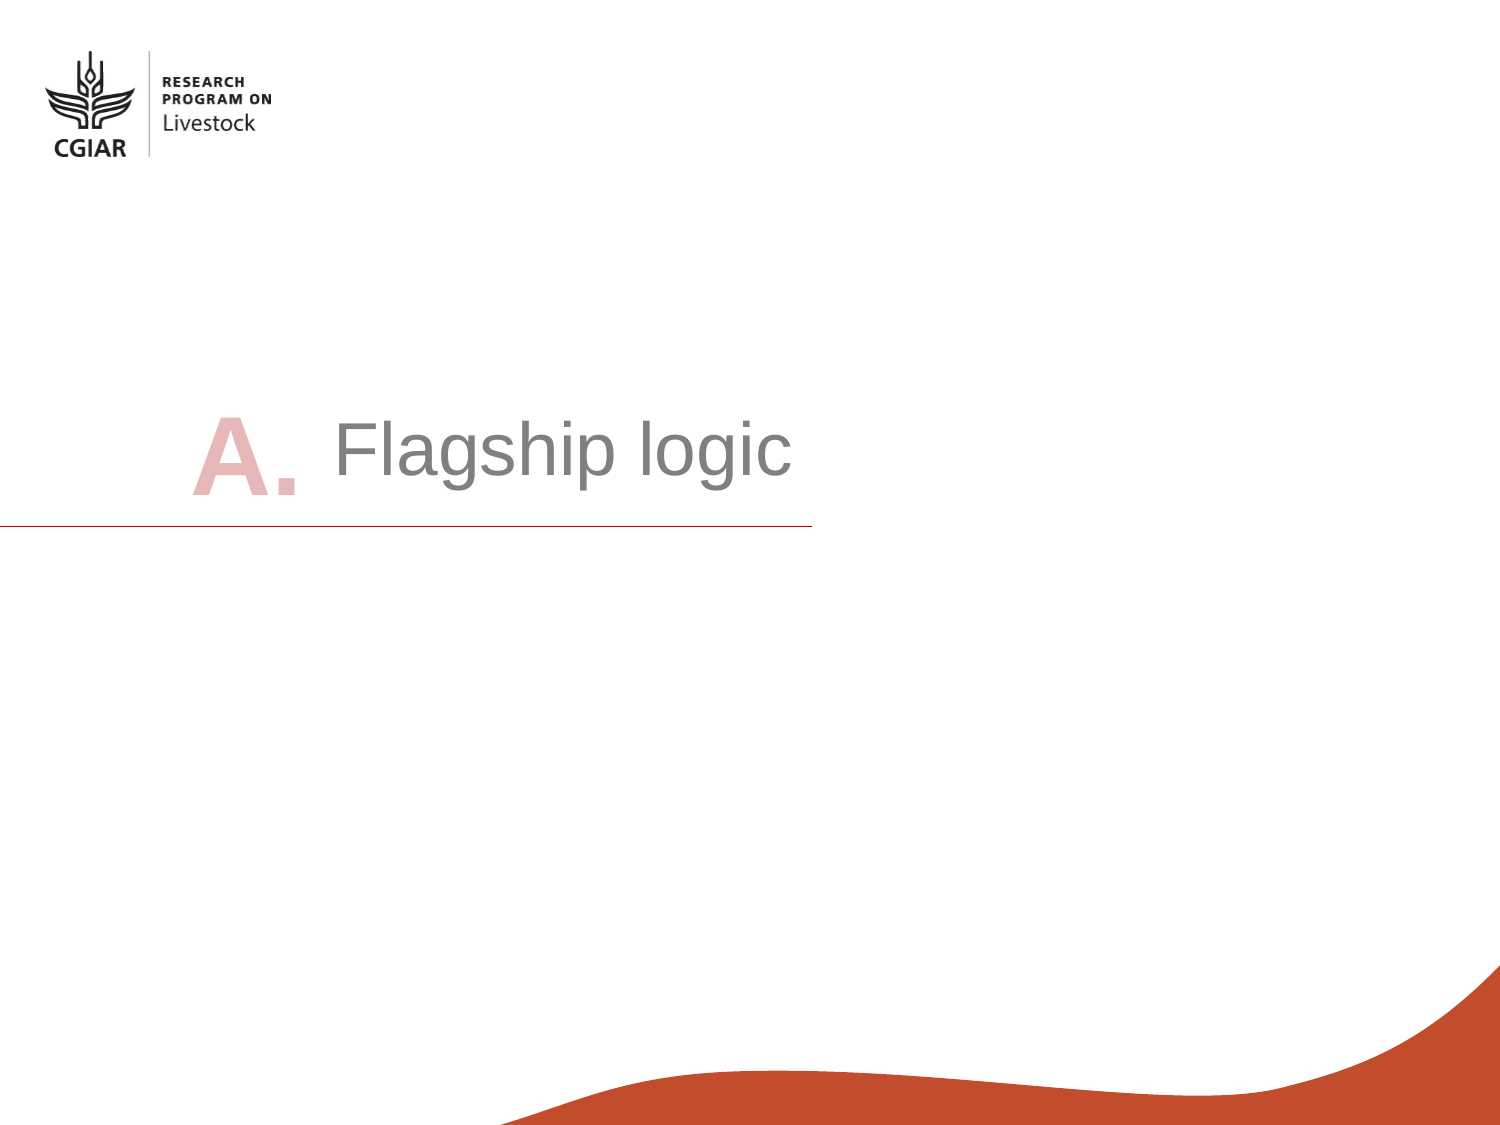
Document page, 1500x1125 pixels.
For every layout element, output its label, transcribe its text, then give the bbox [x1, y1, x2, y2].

text_box A. [175, 374, 319, 525]
list Flagship logic [319, 399, 1413, 500]
picture [45, 51, 271, 157]
